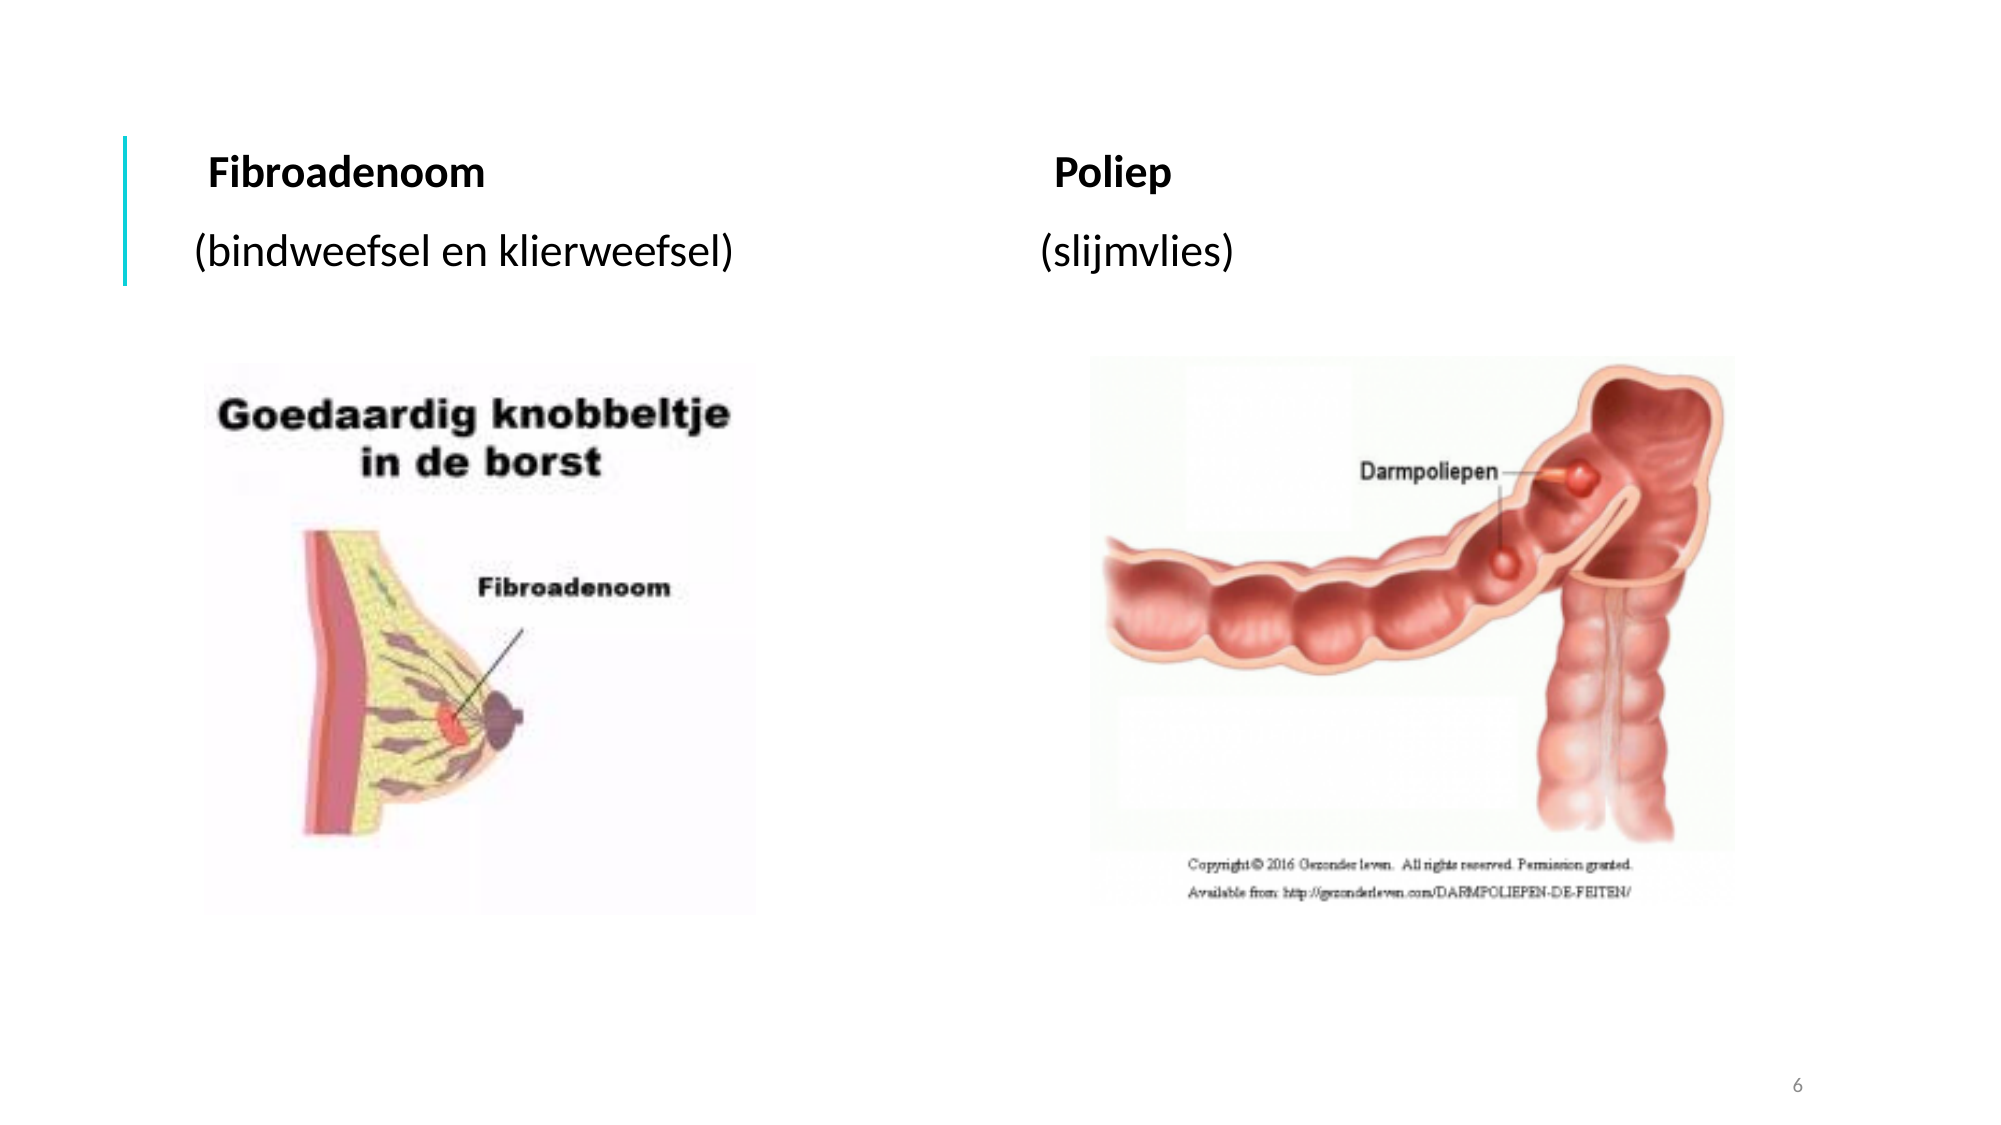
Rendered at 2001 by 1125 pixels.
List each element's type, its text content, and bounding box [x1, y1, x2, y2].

picture [204, 362, 757, 915]
slide_number 6 [1777, 1061, 1938, 1107]
list Poliep (slijmvlies) [1031, 140, 1883, 746]
picture [1090, 355, 1735, 906]
list Fibroadenoom (bindweefsel en klierweefsel) [185, 140, 1031, 746]
